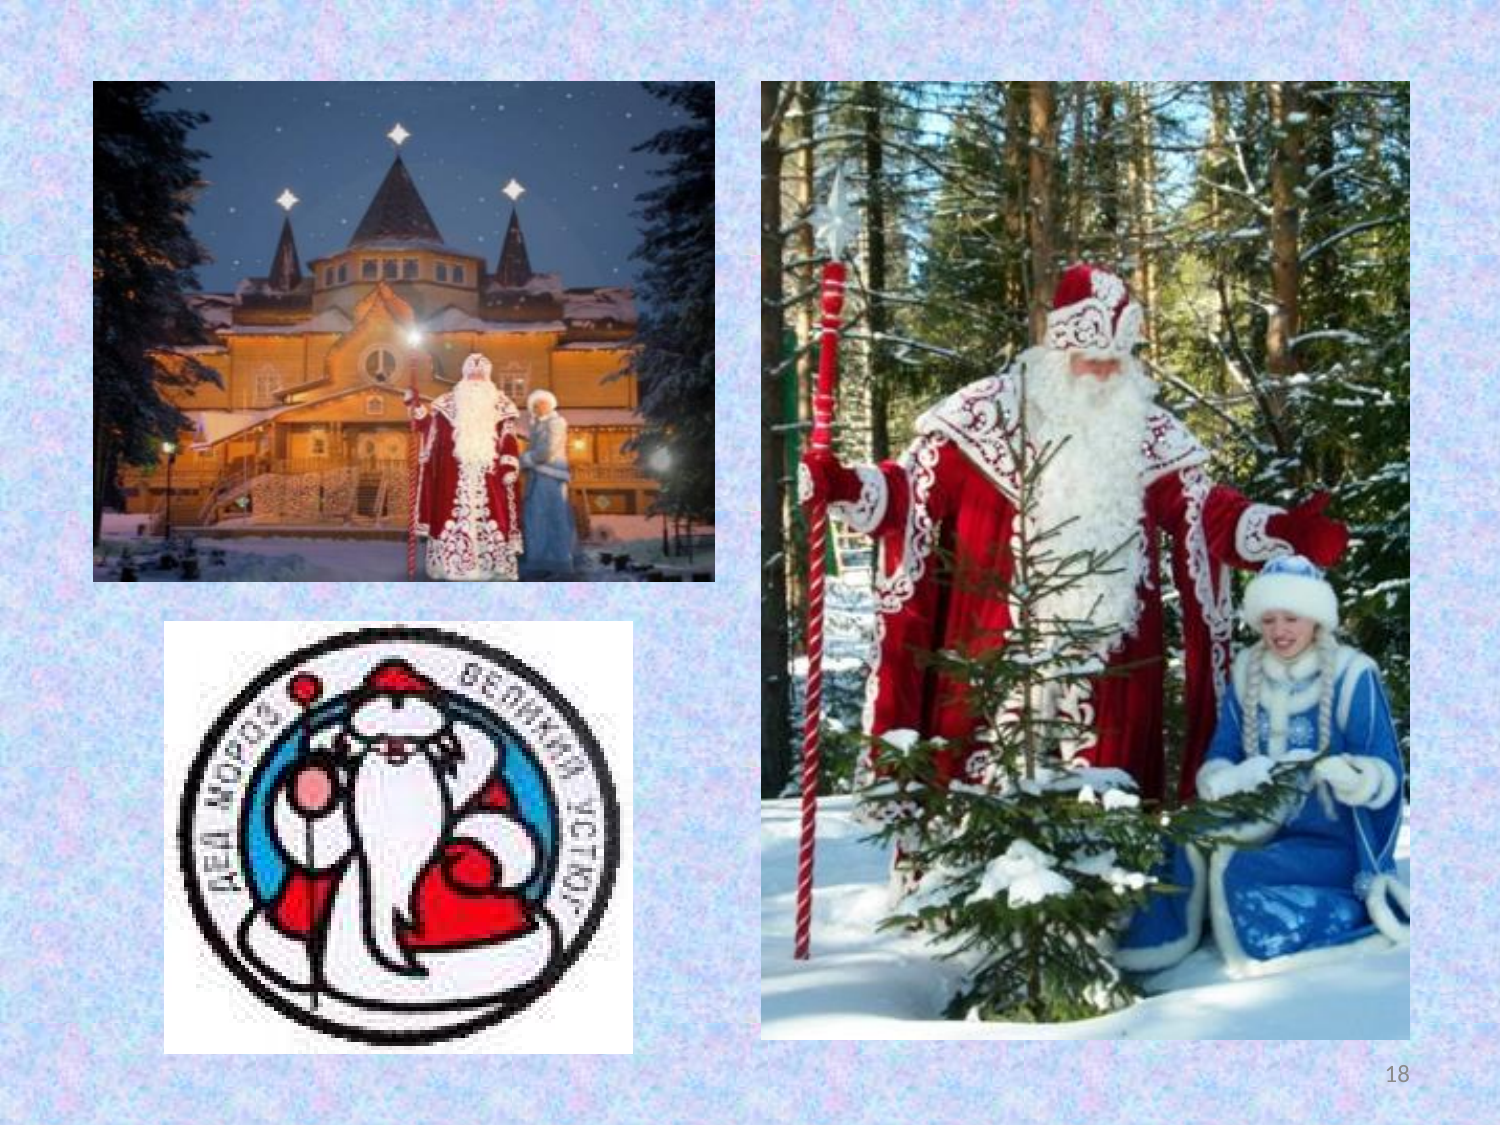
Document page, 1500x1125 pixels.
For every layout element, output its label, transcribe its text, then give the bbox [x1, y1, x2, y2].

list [761, 81, 1411, 1041]
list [93, 81, 716, 582]
picture [0, 0, 1500, 1125]
slide_number 18 [1074, 1042, 1425, 1103]
